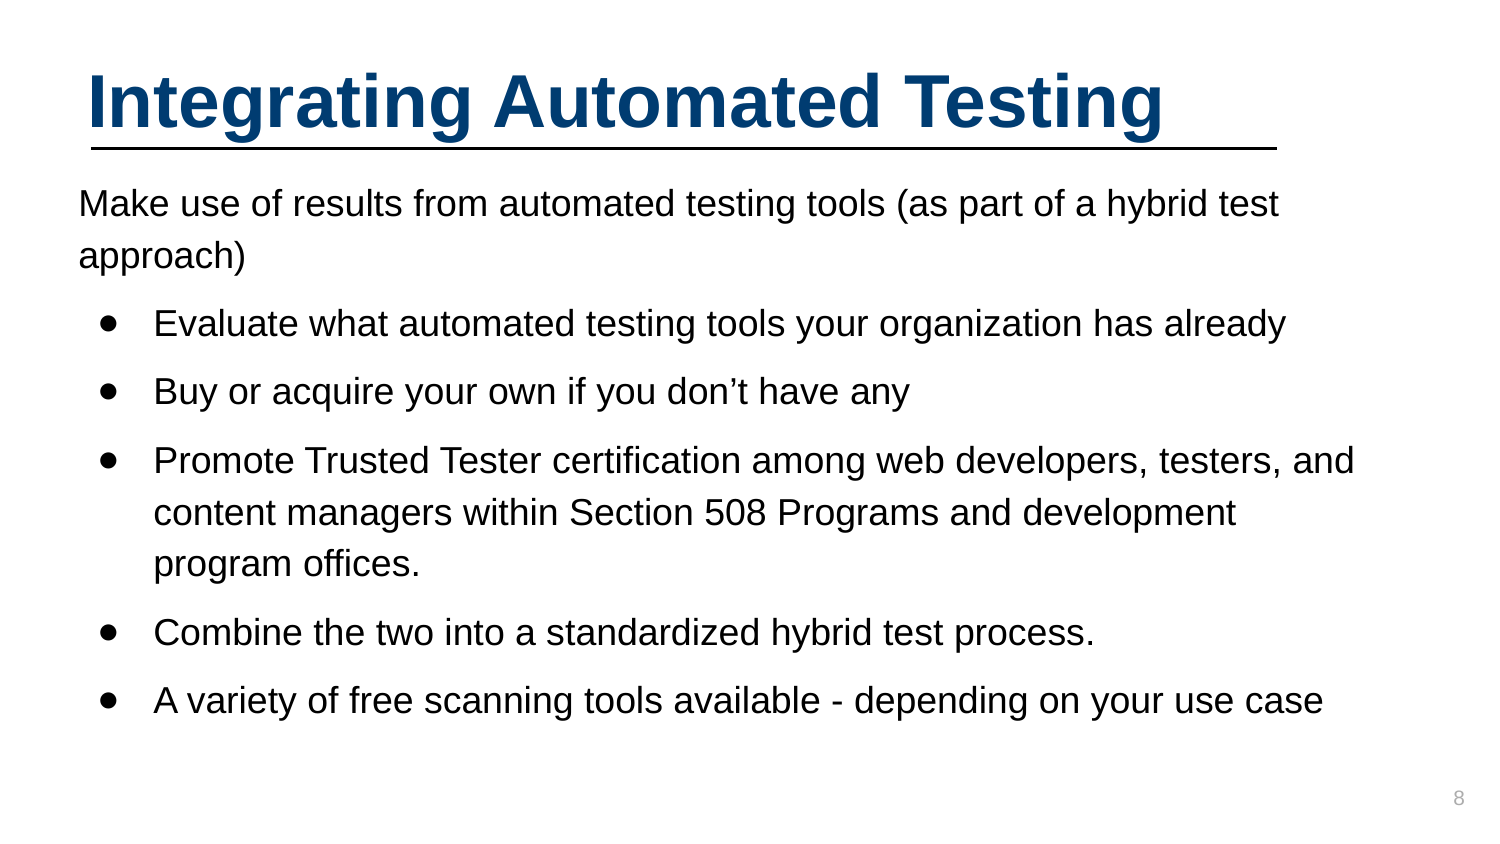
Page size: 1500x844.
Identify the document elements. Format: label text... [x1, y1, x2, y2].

list Make use of results from automated testing tools (as part of a hybrid test approach) Evaluate what automated testing tools your organization has already Buy or acquire your own if you don’t have any Promote Trusted Tester certification among web developers, testers, and content managers within Section 508 Programs and development program offices. Combine the two into a standardized hybrid test process. A variety of free scanning tools available - depending on your use case [63, 157, 1382, 809]
title Integrating Automated Testing [72, 12, 1390, 158]
slide_number 8 [1389, 764, 1480, 830]
